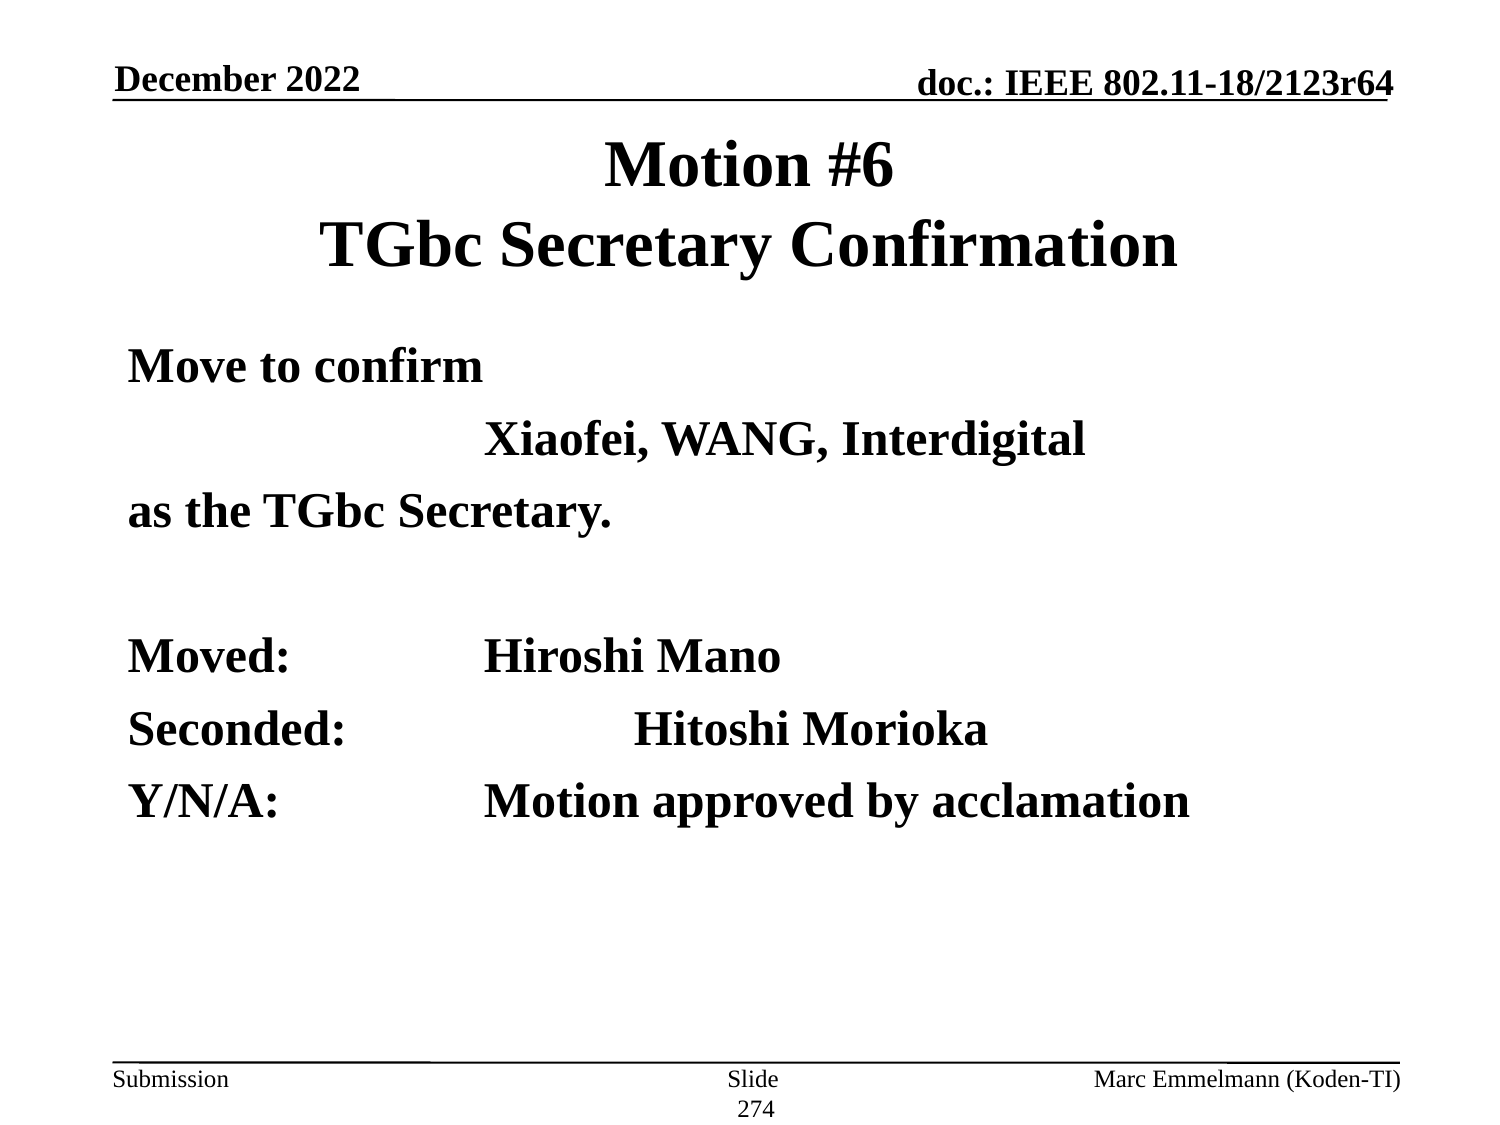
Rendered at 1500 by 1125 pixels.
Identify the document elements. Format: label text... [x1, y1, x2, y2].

slide_number Slide 274 [712, 1061, 800, 1123]
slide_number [114, 54, 423, 100]
list Move to confirm Xiaofei, WANG, Interdigital as the TGbc Secretary. Moved: Hiroshi Mano Seconded: Hitoshi Morioka Y/N/A: Motion approved by acclamation [112, 324, 1388, 1000]
title Motion #6 TGbc Secretary Confirmation [112, 112, 1388, 288]
footer Marc Emmelmann (Koden-TI) [878, 1061, 1402, 1093]
